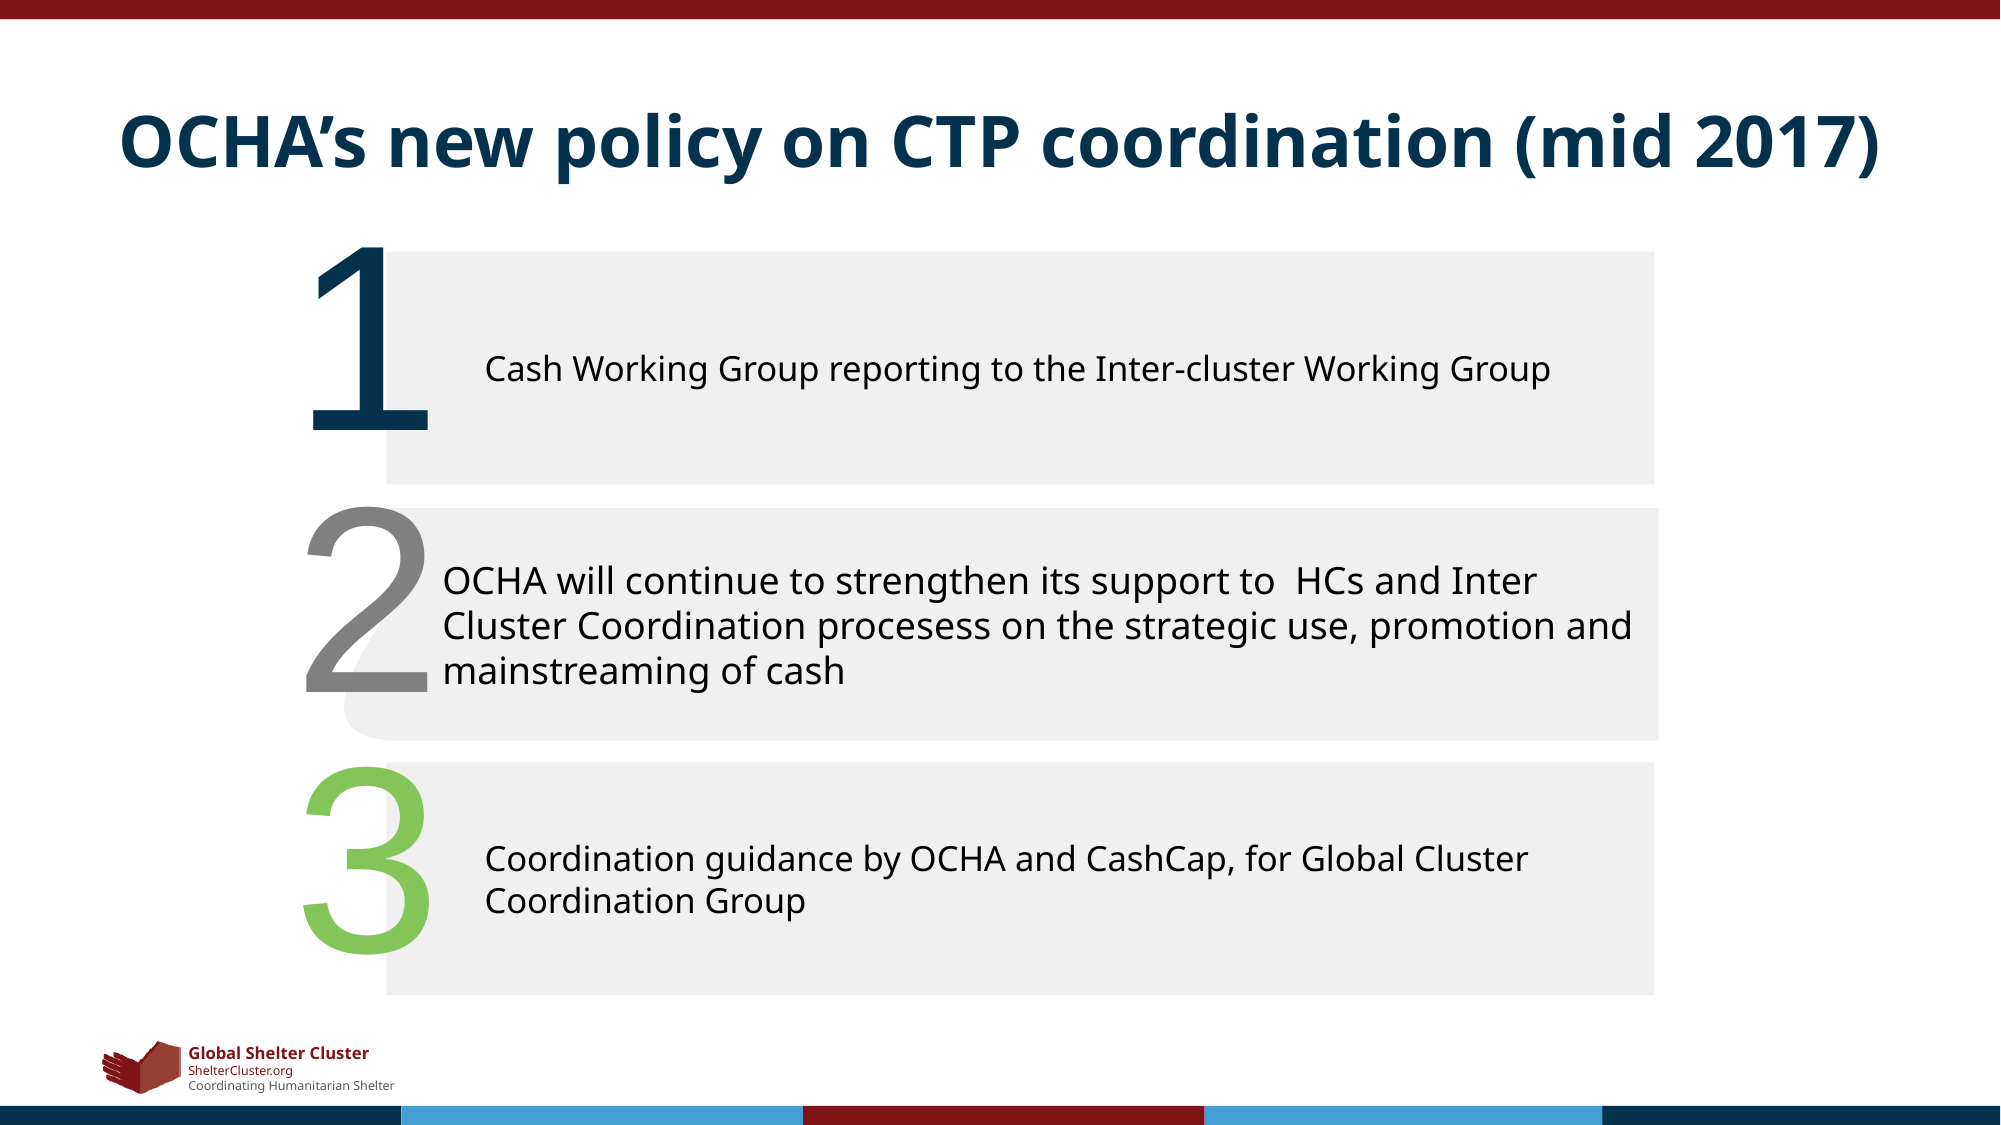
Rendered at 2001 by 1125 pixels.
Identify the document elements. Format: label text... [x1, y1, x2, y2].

text_box 1 [292, 213, 441, 475]
picture [102, 1041, 181, 1094]
text_box 2 [292, 475, 441, 735]
text_box Cash Working Group reporting to the Inter-cluster Working Group [441, 251, 1654, 485]
text_box 3 [292, 735, 441, 1007]
text_box Coordination guidance by OCHA and CashCap, for Global Cluster Coordination Group [441, 762, 1654, 996]
text_box OCHA will continue to strengthen its support to HCs and Inter Cluster Coordination procesess on the strategic use, promotion and mainstreaming of cash [441, 508, 1659, 741]
title OCHA’s new policy on CTP coordination (mid 2017) [99, 45, 1900, 233]
